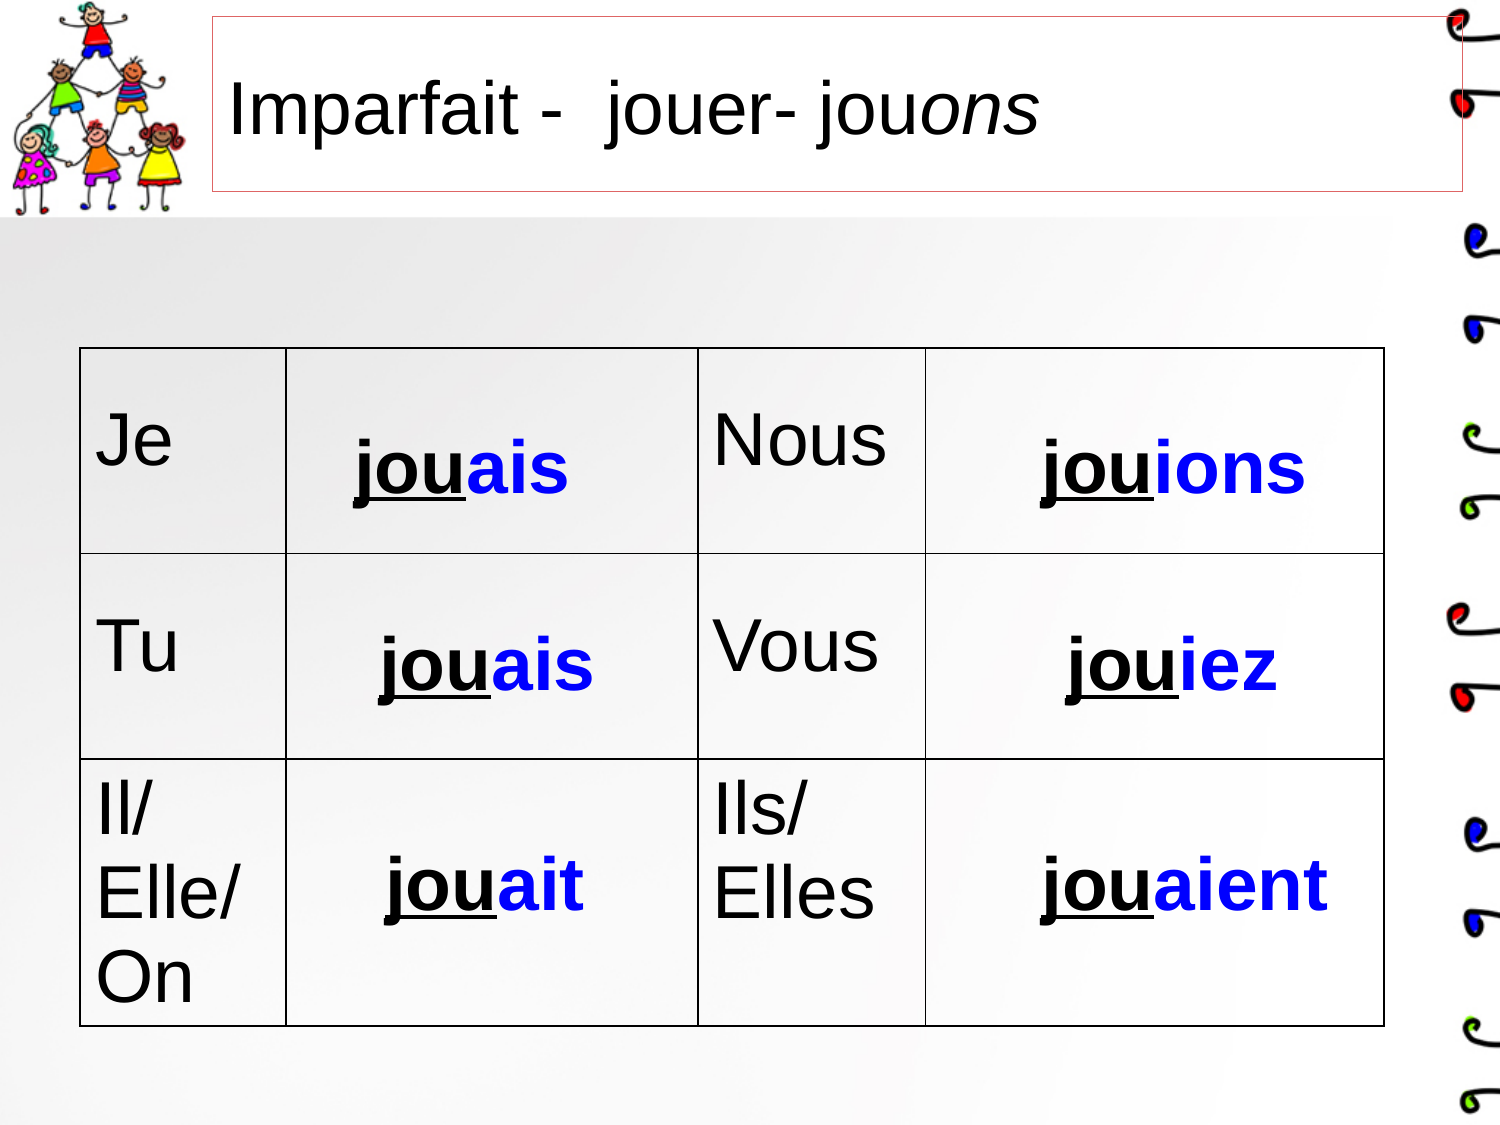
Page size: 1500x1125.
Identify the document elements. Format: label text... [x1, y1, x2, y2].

table_header Nous [699, 349, 925, 553]
table_cell [926, 760, 1383, 1025]
table_cell [287, 760, 697, 1025]
picture [0, 0, 1500, 1125]
table_cell Ils/ Elles [699, 760, 925, 1025]
table_cell [926, 554, 1383, 758]
table_cell Vous [699, 554, 925, 758]
table_header [287, 349, 697, 553]
table_cell Il/ Elle/ On [81, 760, 285, 1025]
table_header [926, 349, 1383, 553]
table_cell Tu [81, 554, 285, 758]
table_header Je [81, 349, 285, 553]
text_box jouiez [1051, 608, 1344, 713]
text_box jouaient [1026, 828, 1393, 934]
text_box jouais [364, 608, 611, 713]
title Imparfait - jouer- jouons [212, 16, 1463, 192]
text_box jouait [370, 828, 601, 934]
table_cell [287, 554, 697, 758]
text_box jouais [339, 410, 586, 516]
text_box jouions [1026, 410, 1344, 516]
